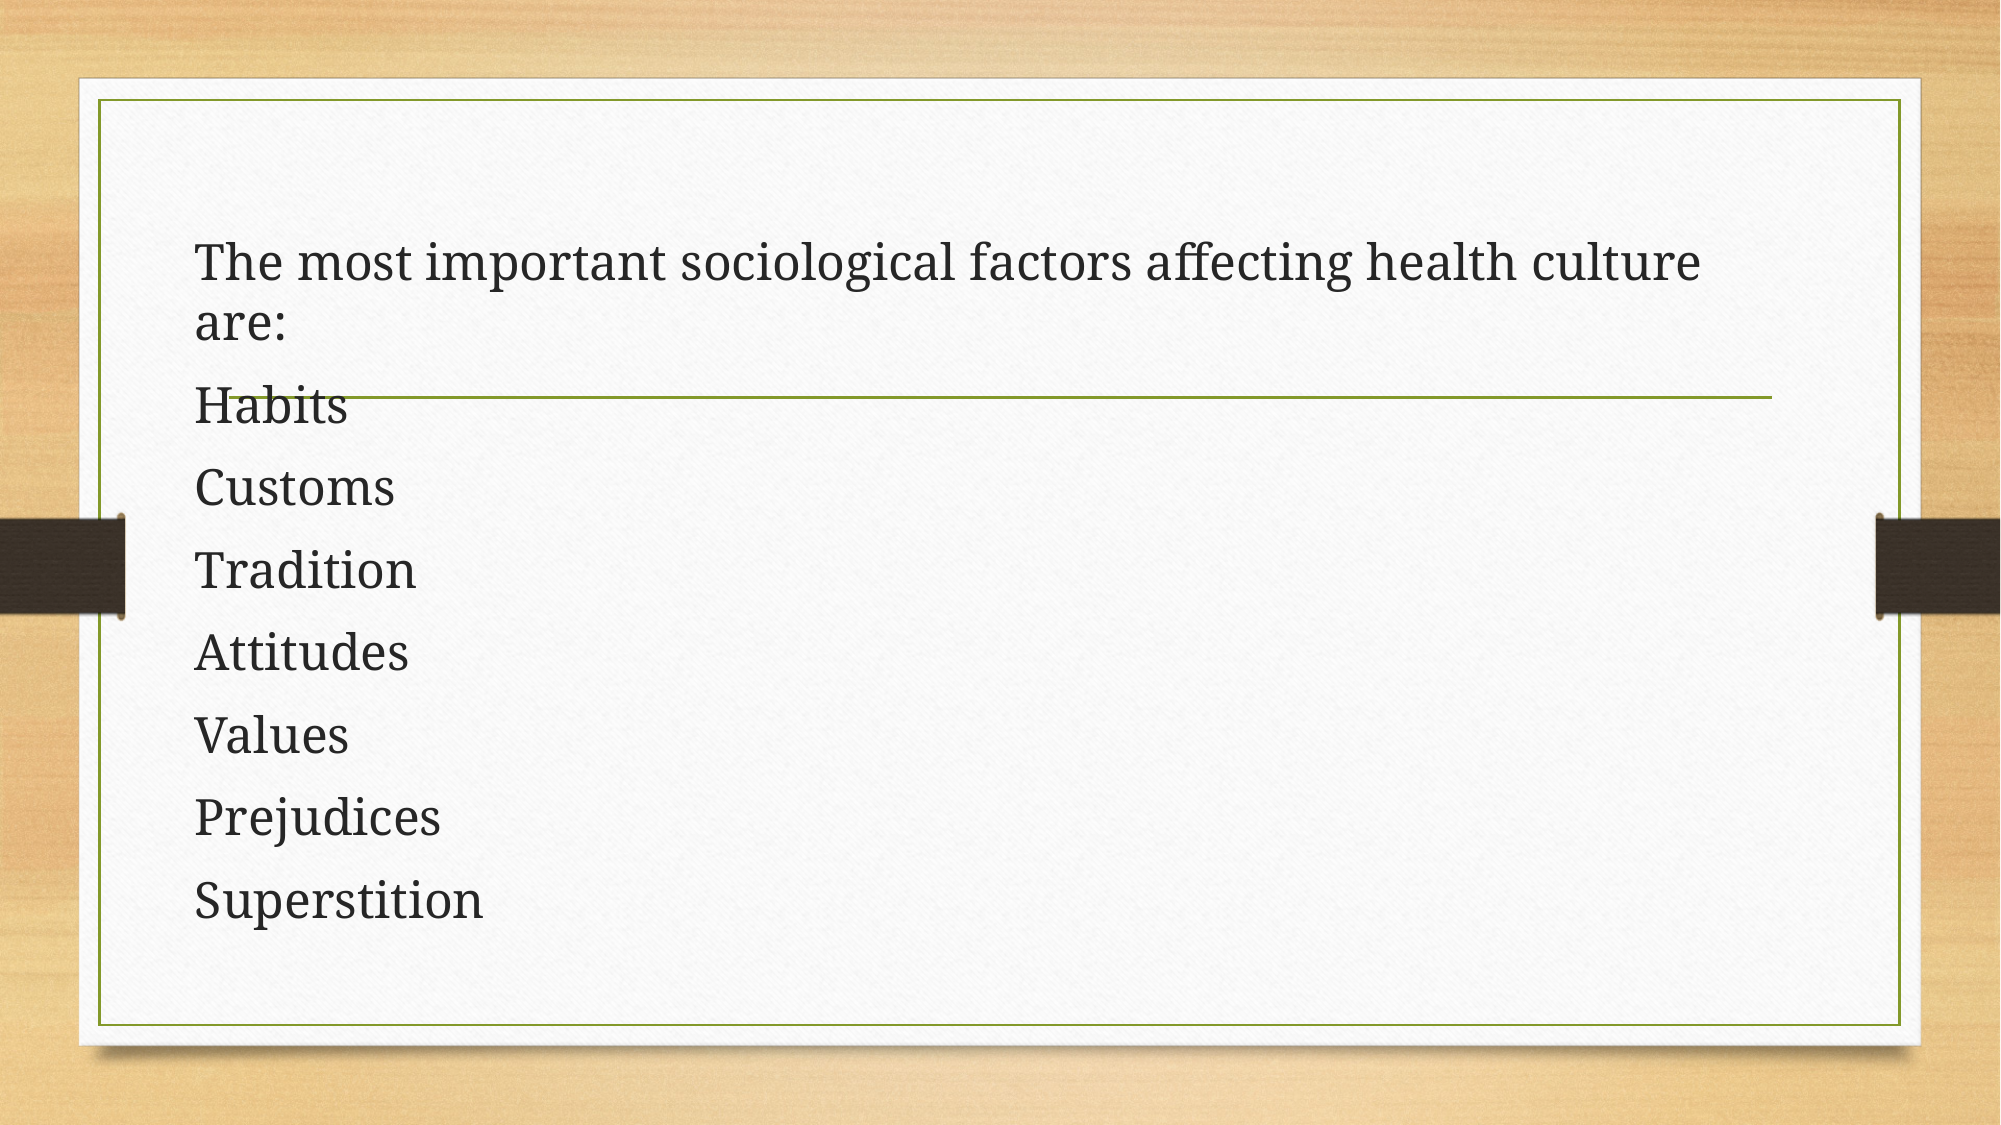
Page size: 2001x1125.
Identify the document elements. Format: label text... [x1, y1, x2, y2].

picture [0, 0, 2001, 1125]
list The most important sociological factors affecting health culture are: Habits Customs Tradition Attitudes Values Prejudices Superstition [179, 223, 1755, 997]
